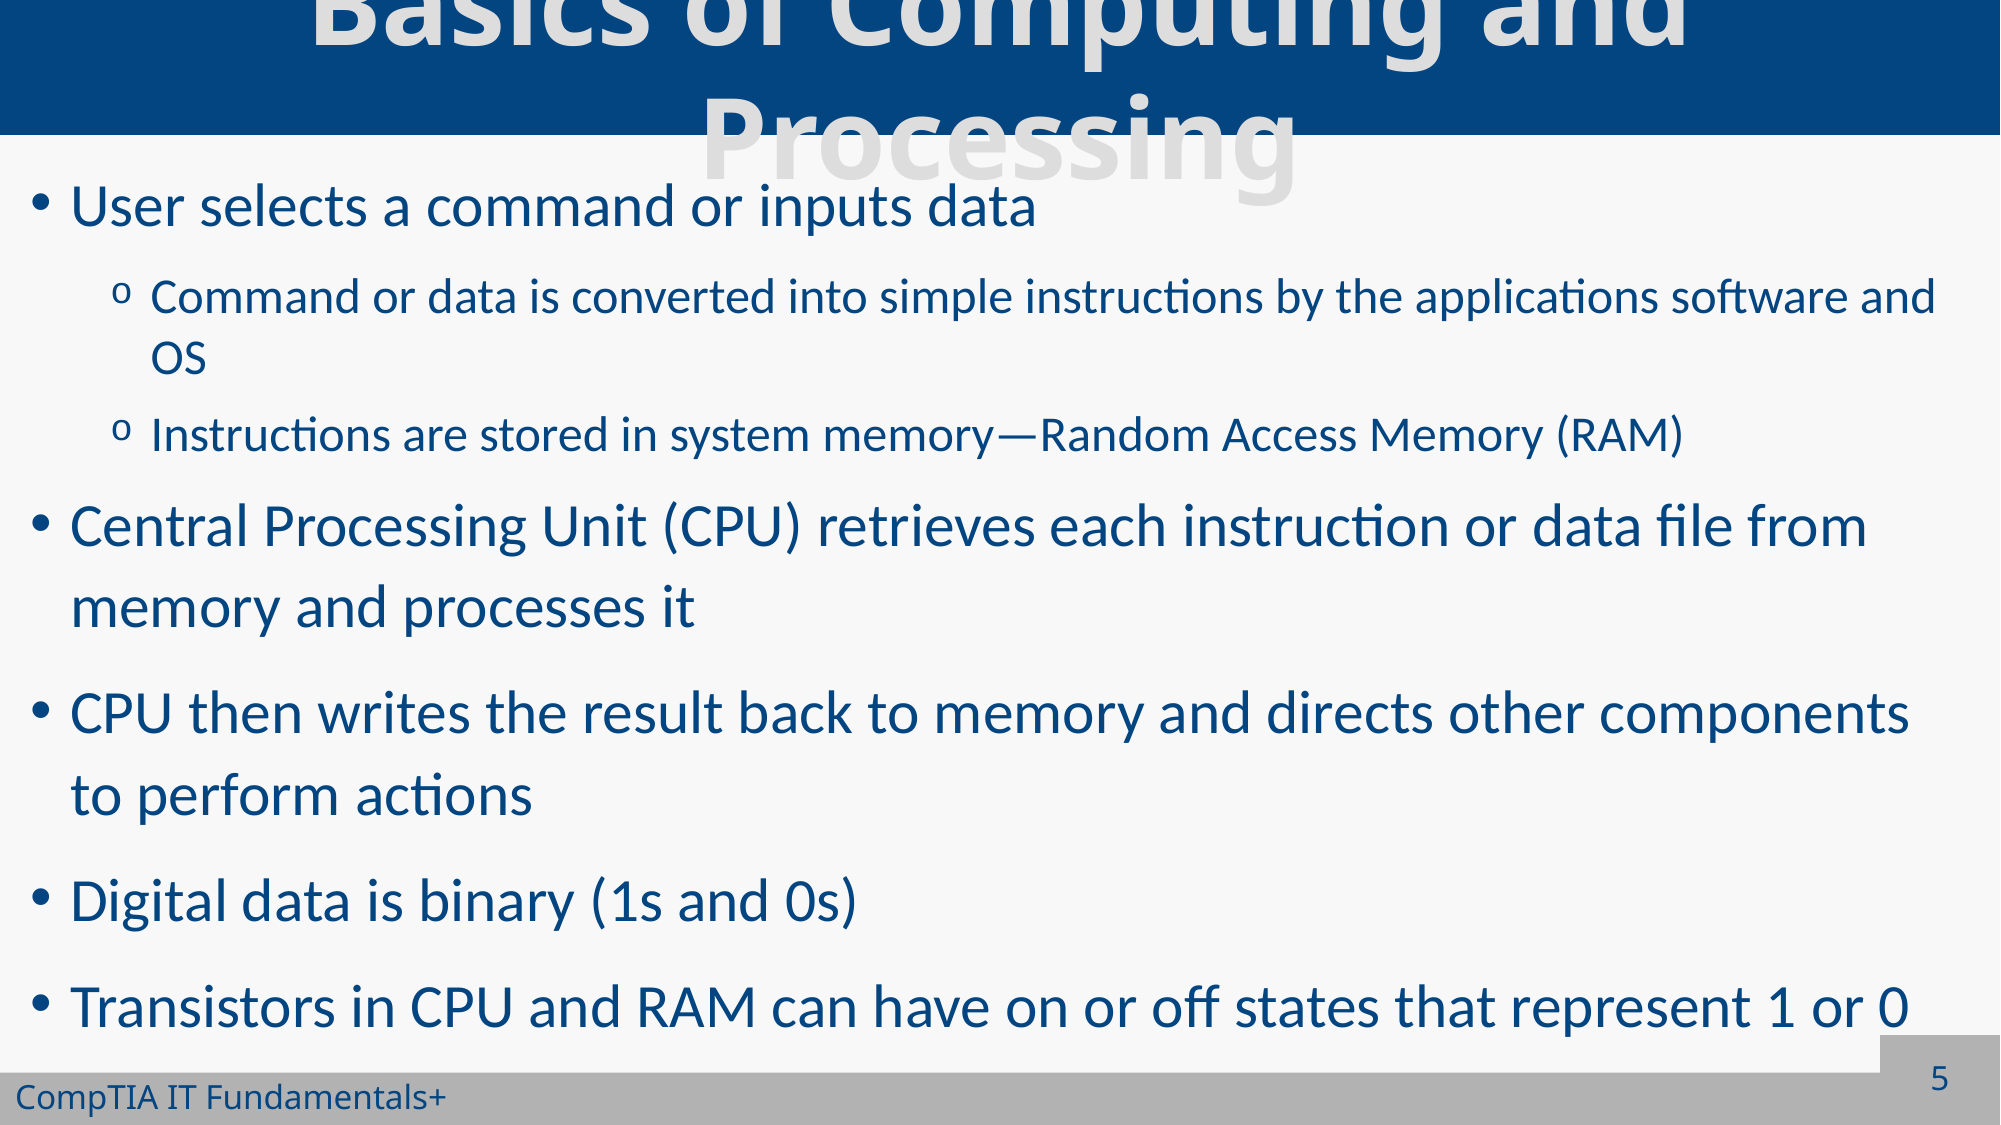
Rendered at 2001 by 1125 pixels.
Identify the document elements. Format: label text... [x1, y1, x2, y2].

list User selects a command or inputs data Command or data is converted into simple instructions by the applications software and OS Instructions are stored in system memory—Random Access Memory (RAM) Central Processing Unit (CPU) retrieves each instruction or data file from memory and processes it CPU then writes the result back to memory and directs other components to perform actions Digital data is binary (1s and 0s) Transistors in CPU and RAM can have on or off states that represent 1 or 0 [15, 149, 1980, 1065]
slide_number 5 [1880, 1035, 2000, 1125]
title Basics of Computing and Processing [0, 0, 2000, 135]
footer CompTIA IT Fundamentals+ [0, 1072, 1880, 1125]
